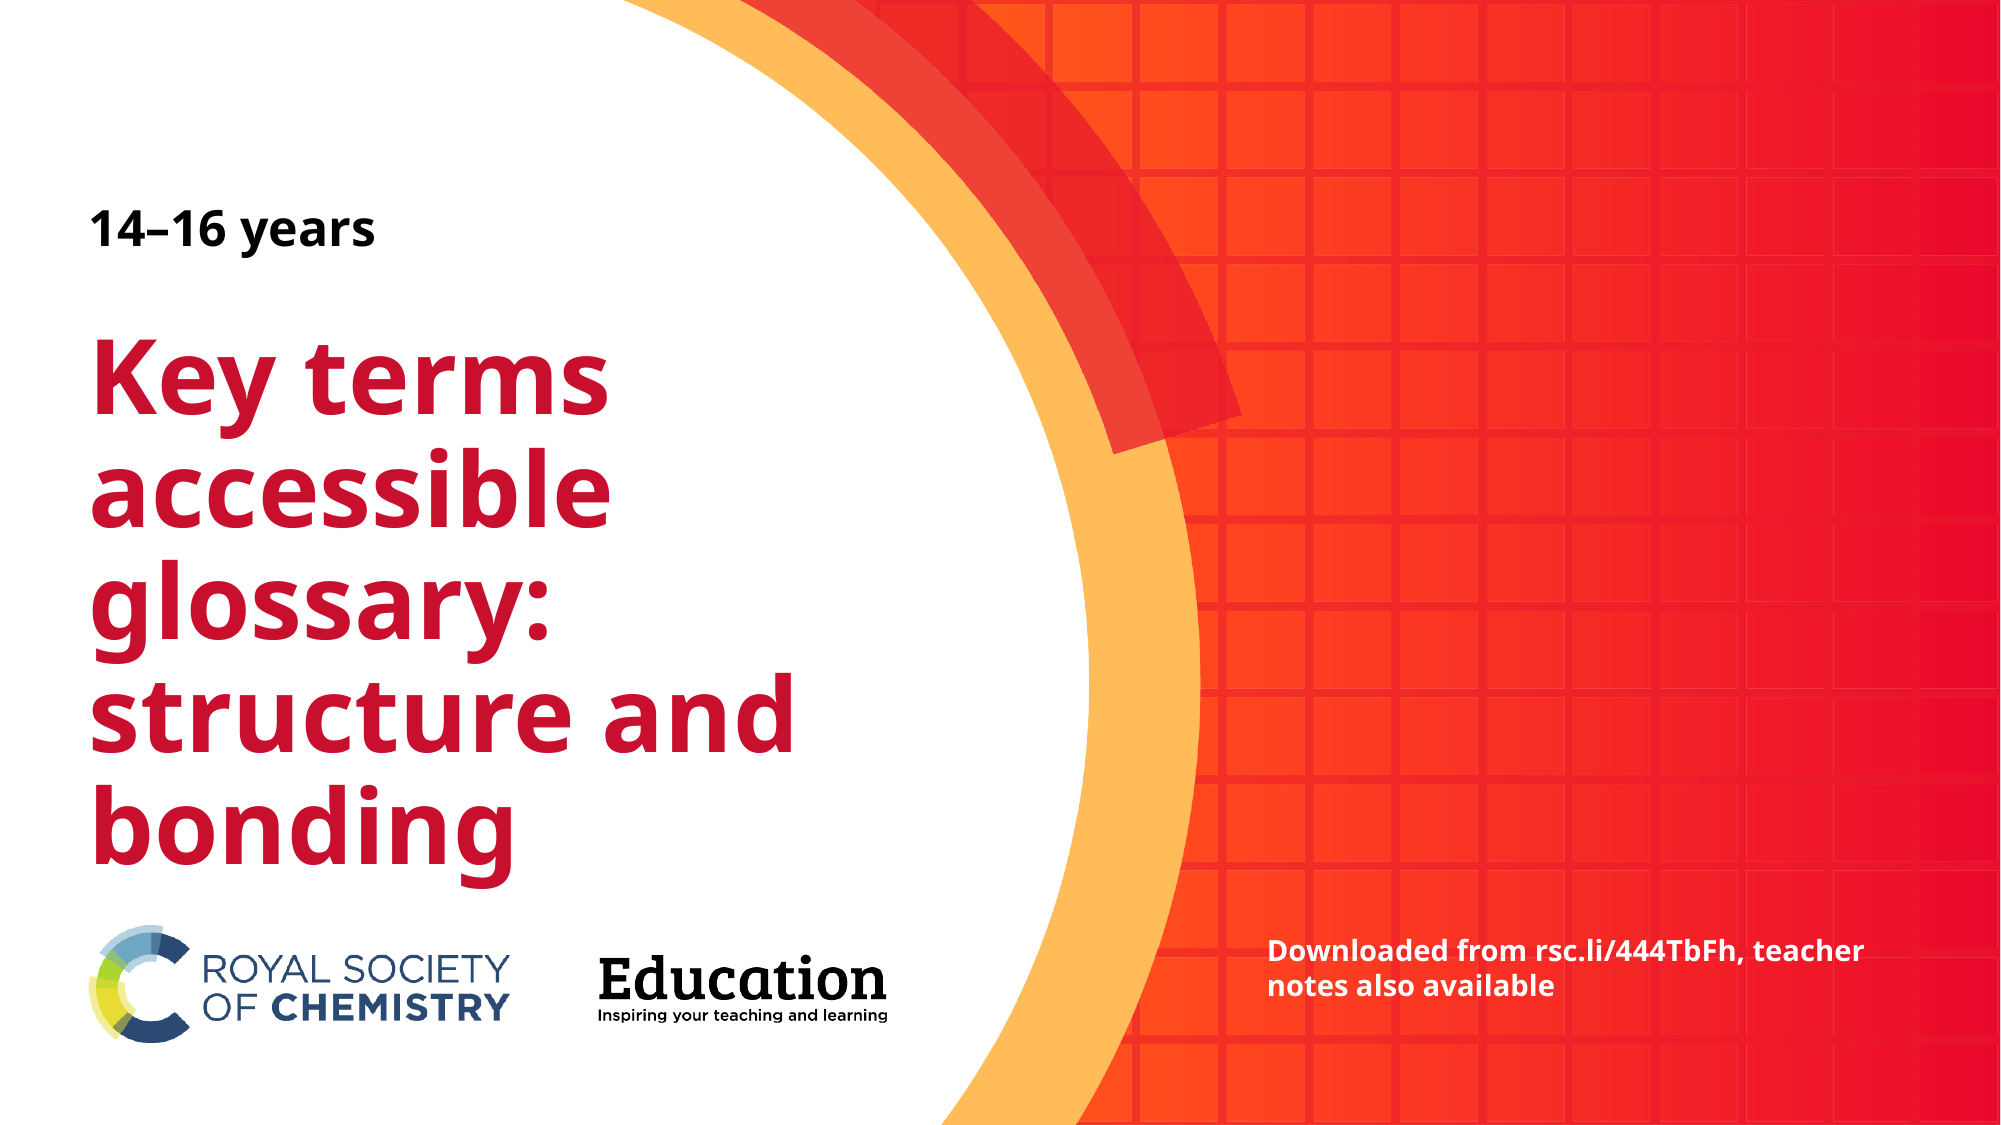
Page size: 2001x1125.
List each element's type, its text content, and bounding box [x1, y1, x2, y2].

subtitle Key terms accessible glossary: structure and bonding [88, 324, 945, 727]
title 14–16 years [88, 203, 945, 259]
picture [0, 0, 2001, 1125]
